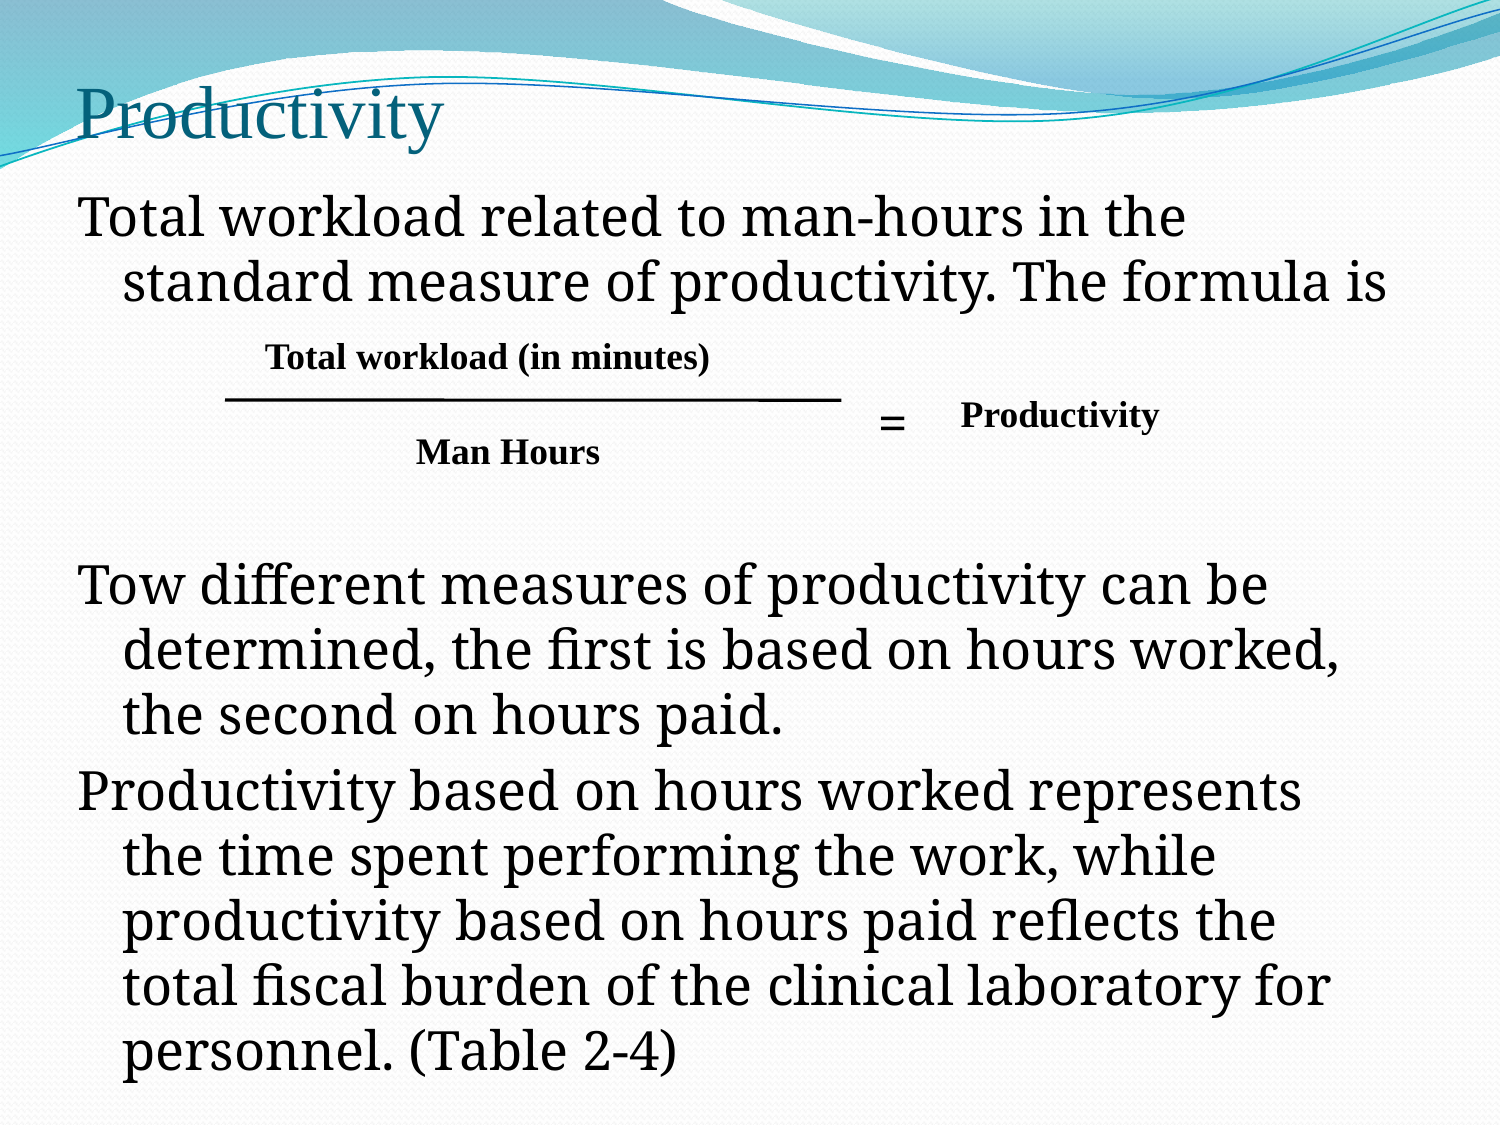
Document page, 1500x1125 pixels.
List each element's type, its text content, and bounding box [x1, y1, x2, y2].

title Productivity [74, 49, 526, 154]
list Total workload related to man-hours in the standard measure of productivity. The formula is Tow different measures of productivity can be determined, the first is based on hours worked, the second on hours paid. Productivity based on hours worked represents the time spent performing the work, while productivity based on hours paid reflects the total fiscal burden of the clinical laboratory for personnel. (Table 2-4) [62, 174, 1413, 1038]
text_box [224, 324, 1177, 481]
